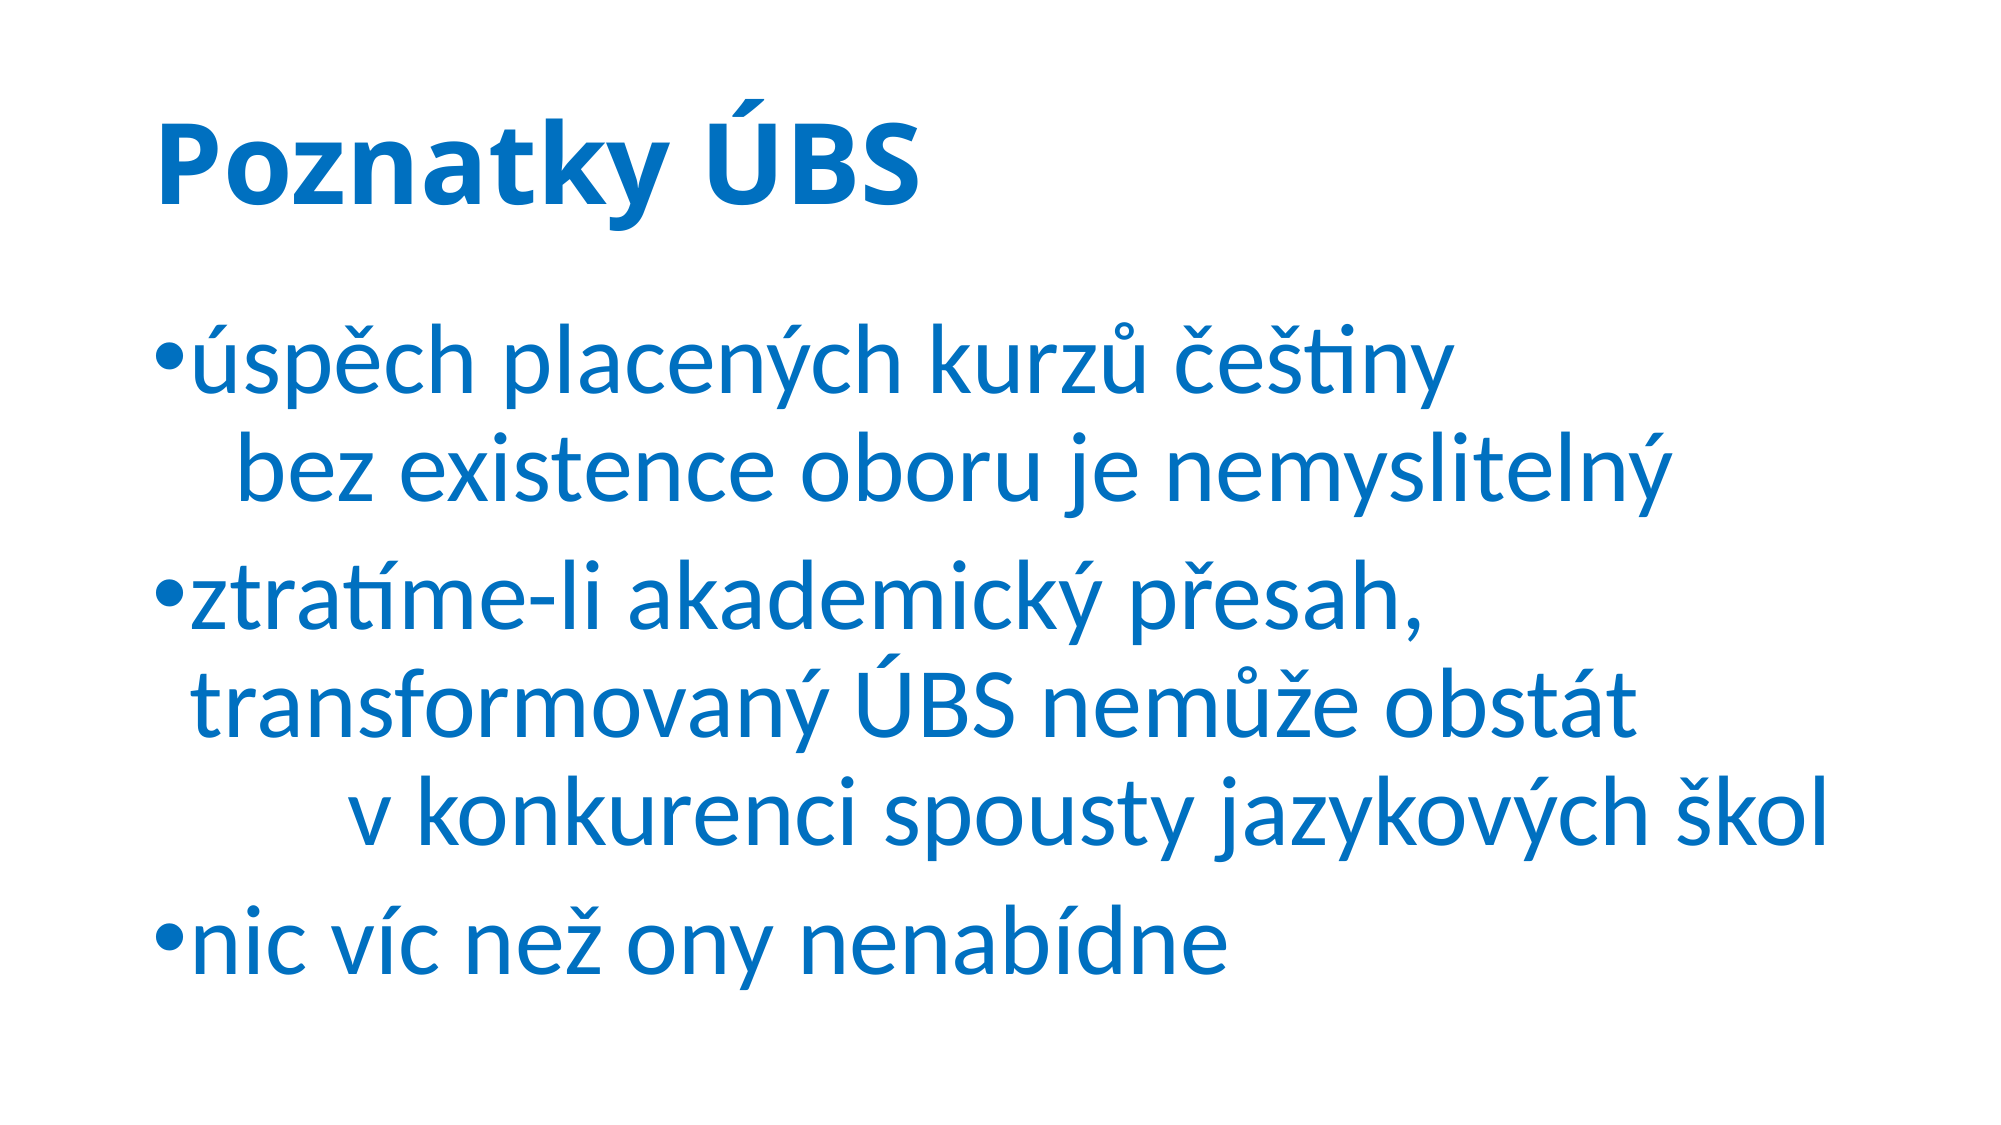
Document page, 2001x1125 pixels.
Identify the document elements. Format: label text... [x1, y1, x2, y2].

list úspěch placených kurzů češtiny bez existence oboru je nemyslitelný ztratíme-li akademický přesah, transformovaný ÚBS nemůže obstát v konkurenci spousty jazykových škol nic víc než ony nenabídne [137, 299, 1863, 1014]
title Poznatky ÚBS [137, 59, 1863, 278]
